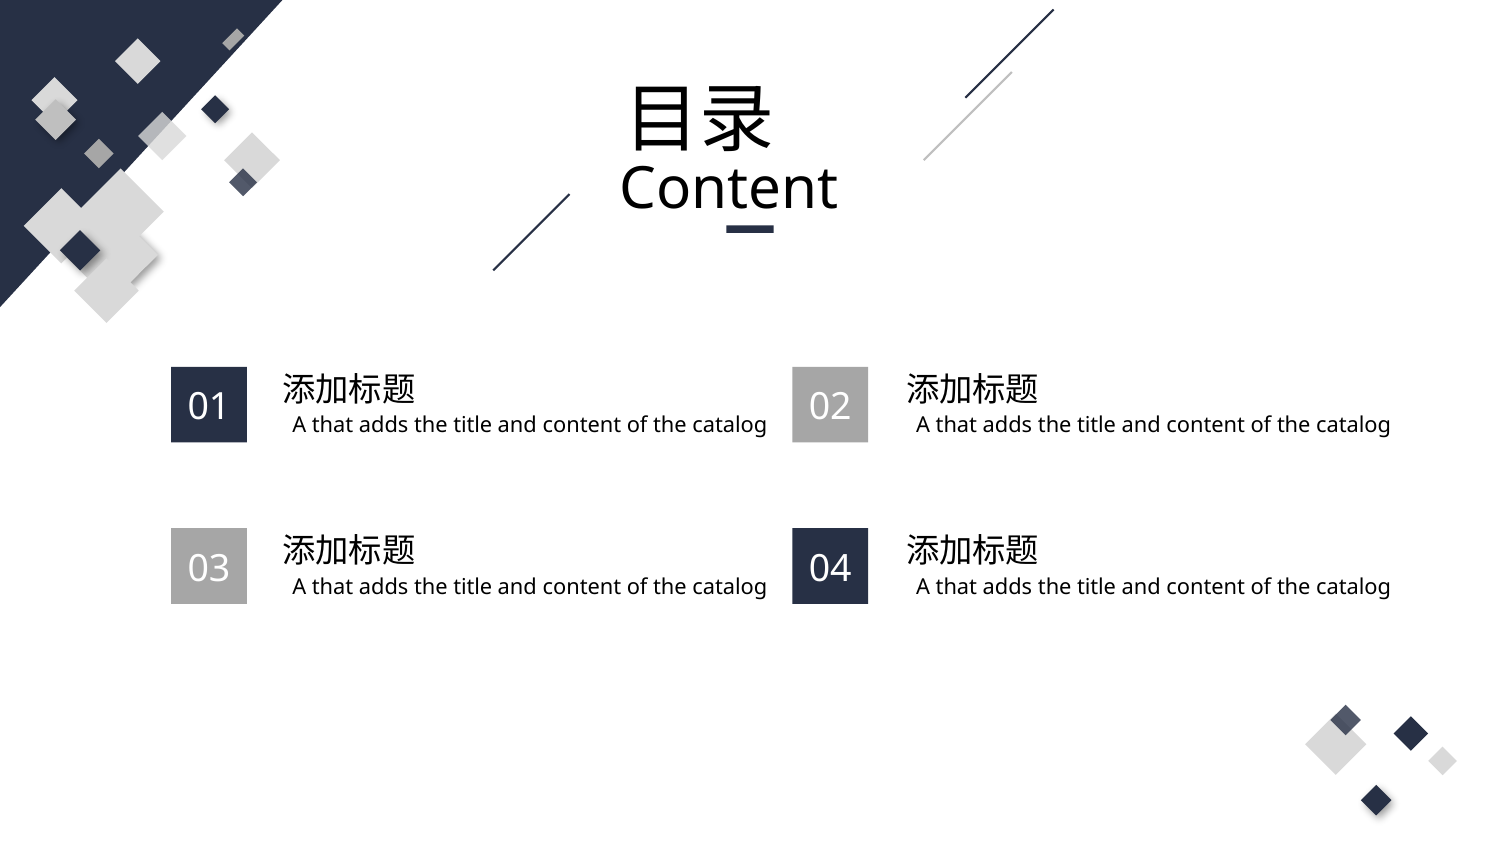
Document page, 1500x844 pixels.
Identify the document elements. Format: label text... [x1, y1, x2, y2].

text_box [890, 521, 1419, 607]
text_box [1313, 708, 1453, 812]
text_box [923, 9, 1054, 161]
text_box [890, 360, 1419, 446]
text_box Content [605, 142, 895, 228]
text_box 01 [169, 365, 249, 445]
text_box 04 [798, 526, 870, 606]
text_box 目录 [609, 63, 891, 168]
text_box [266, 360, 795, 446]
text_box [266, 521, 795, 607]
text_box 02 [798, 365, 870, 445]
text_box 03 [169, 526, 249, 606]
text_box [492, 193, 570, 271]
text_box [724, 223, 776, 235]
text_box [0, 0, 283, 314]
